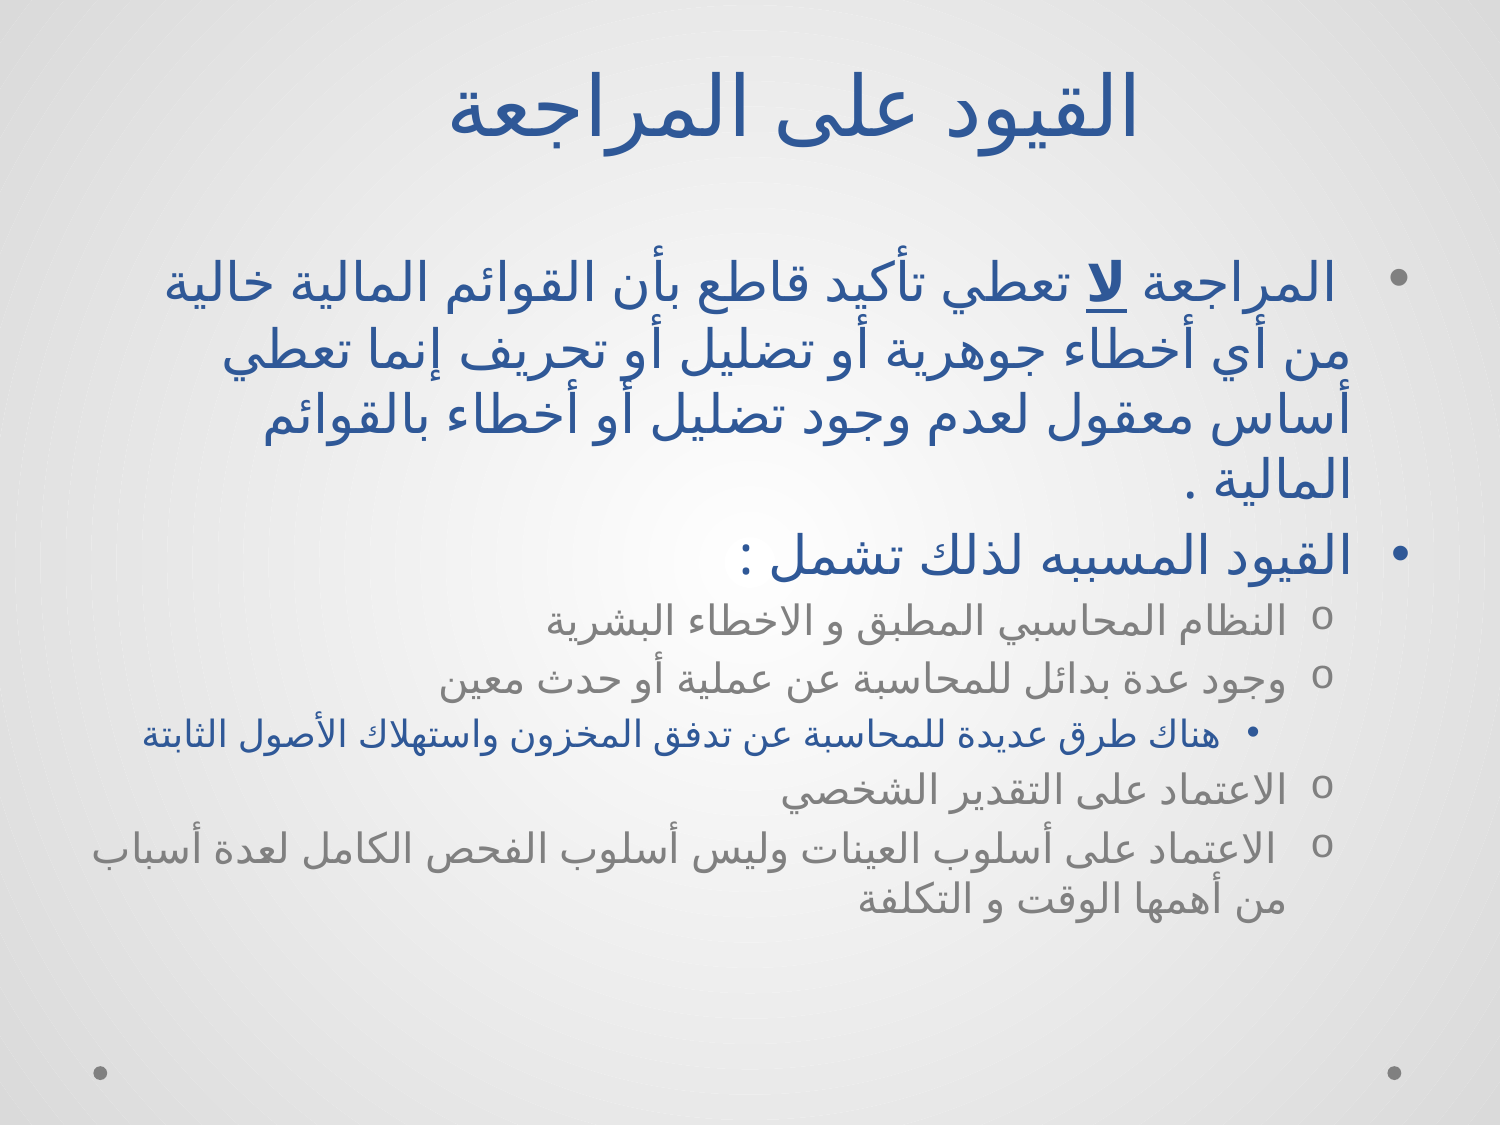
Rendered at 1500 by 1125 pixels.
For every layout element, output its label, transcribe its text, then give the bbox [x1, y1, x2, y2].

list المراجعة لا تعطي تأكيد قاطع بأن القوائم المالية خالية من أي أخطاء جوهرية أو تضليل أو تحريف إنما تعطي أساس معقول لعدم وجود تضليل أو أخطاء بالقوائم المالية . القيود المسببه لذلك تشمل : النظام المحاسبي المطبق و الاخطاء البشرية وجود عدة بدائل للمحاسبة عن عملية أو حدث معين هناك طرق عديدة للمحاسبة عن تدفق المخزون واستهلاك الأصول الثابتة الاعتماد على التقدير الشخصي الاعتماد على أسلوب العينات وليس أسلوب الفحص الكامل لعدة أسباب من أهمها الوقت و التكلفة [75, 231, 1425, 1005]
title القيود على المراجعة [218, 54, 1371, 161]
